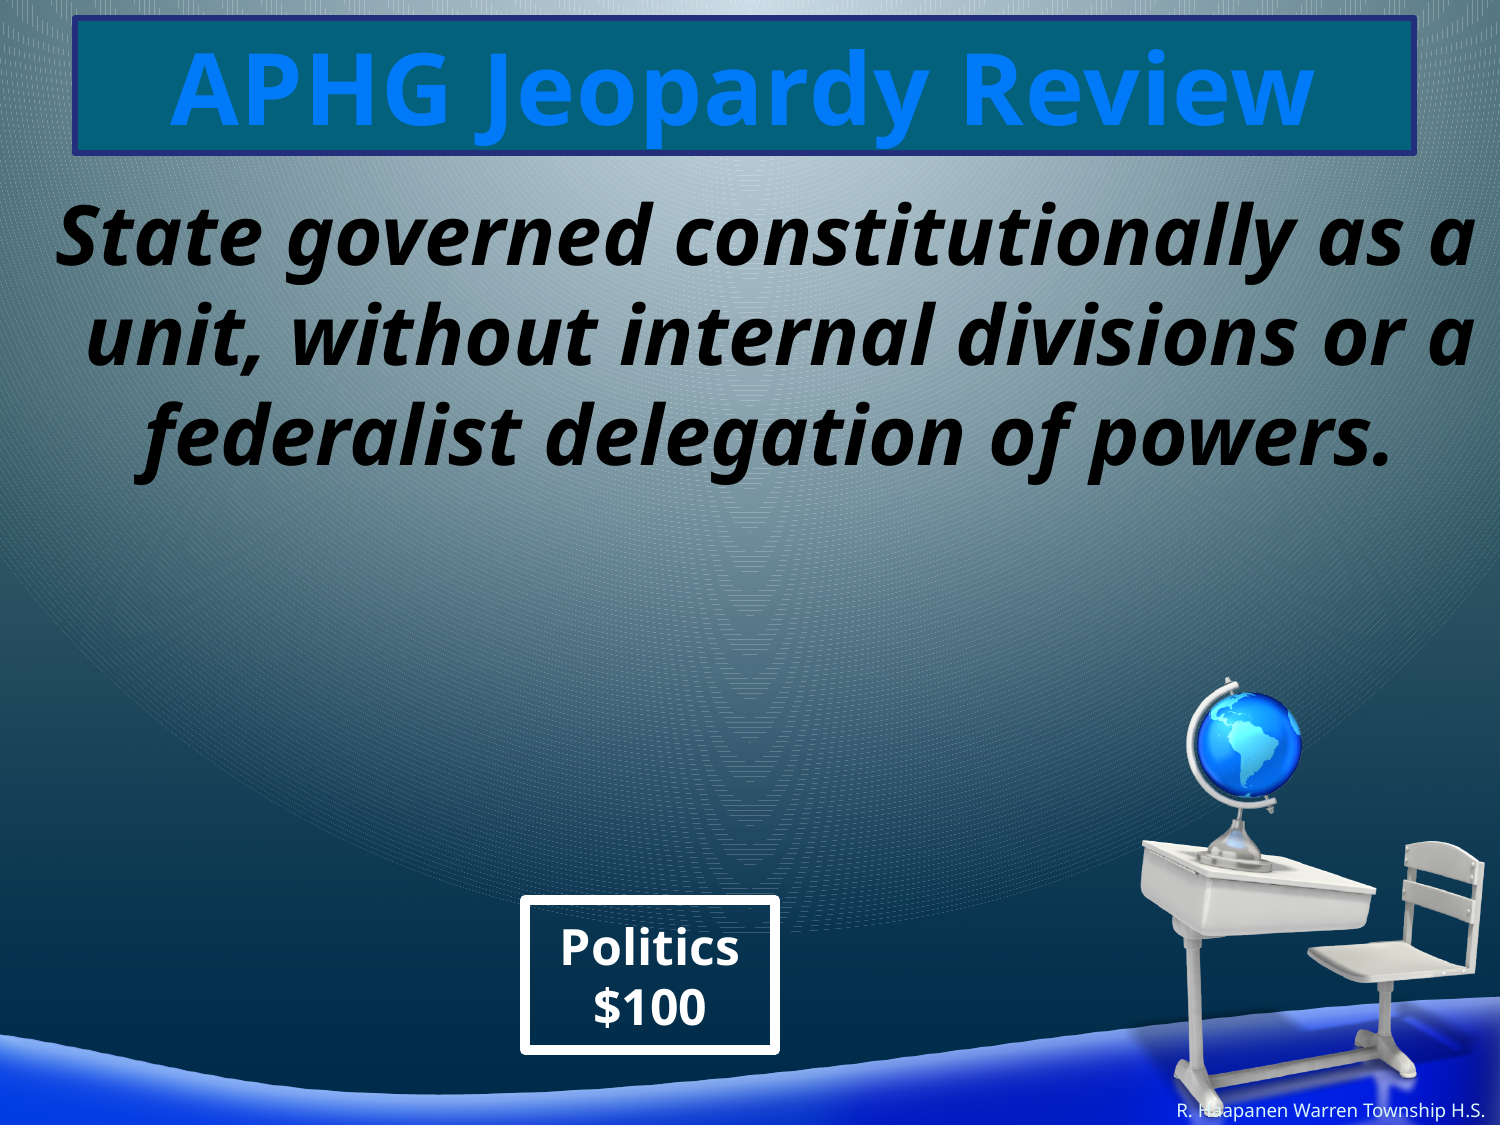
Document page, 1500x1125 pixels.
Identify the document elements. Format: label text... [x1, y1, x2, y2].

text_box Politics $100 [525, 899, 775, 1050]
picture [0, 0, 1500, 1125]
footer R. Haapanen Warren Township H.S. [1025, 1091, 1500, 1125]
list State governed constitutionally as a unit, without internal divisions or a federalist delegation of powers. [33, 174, 1500, 825]
